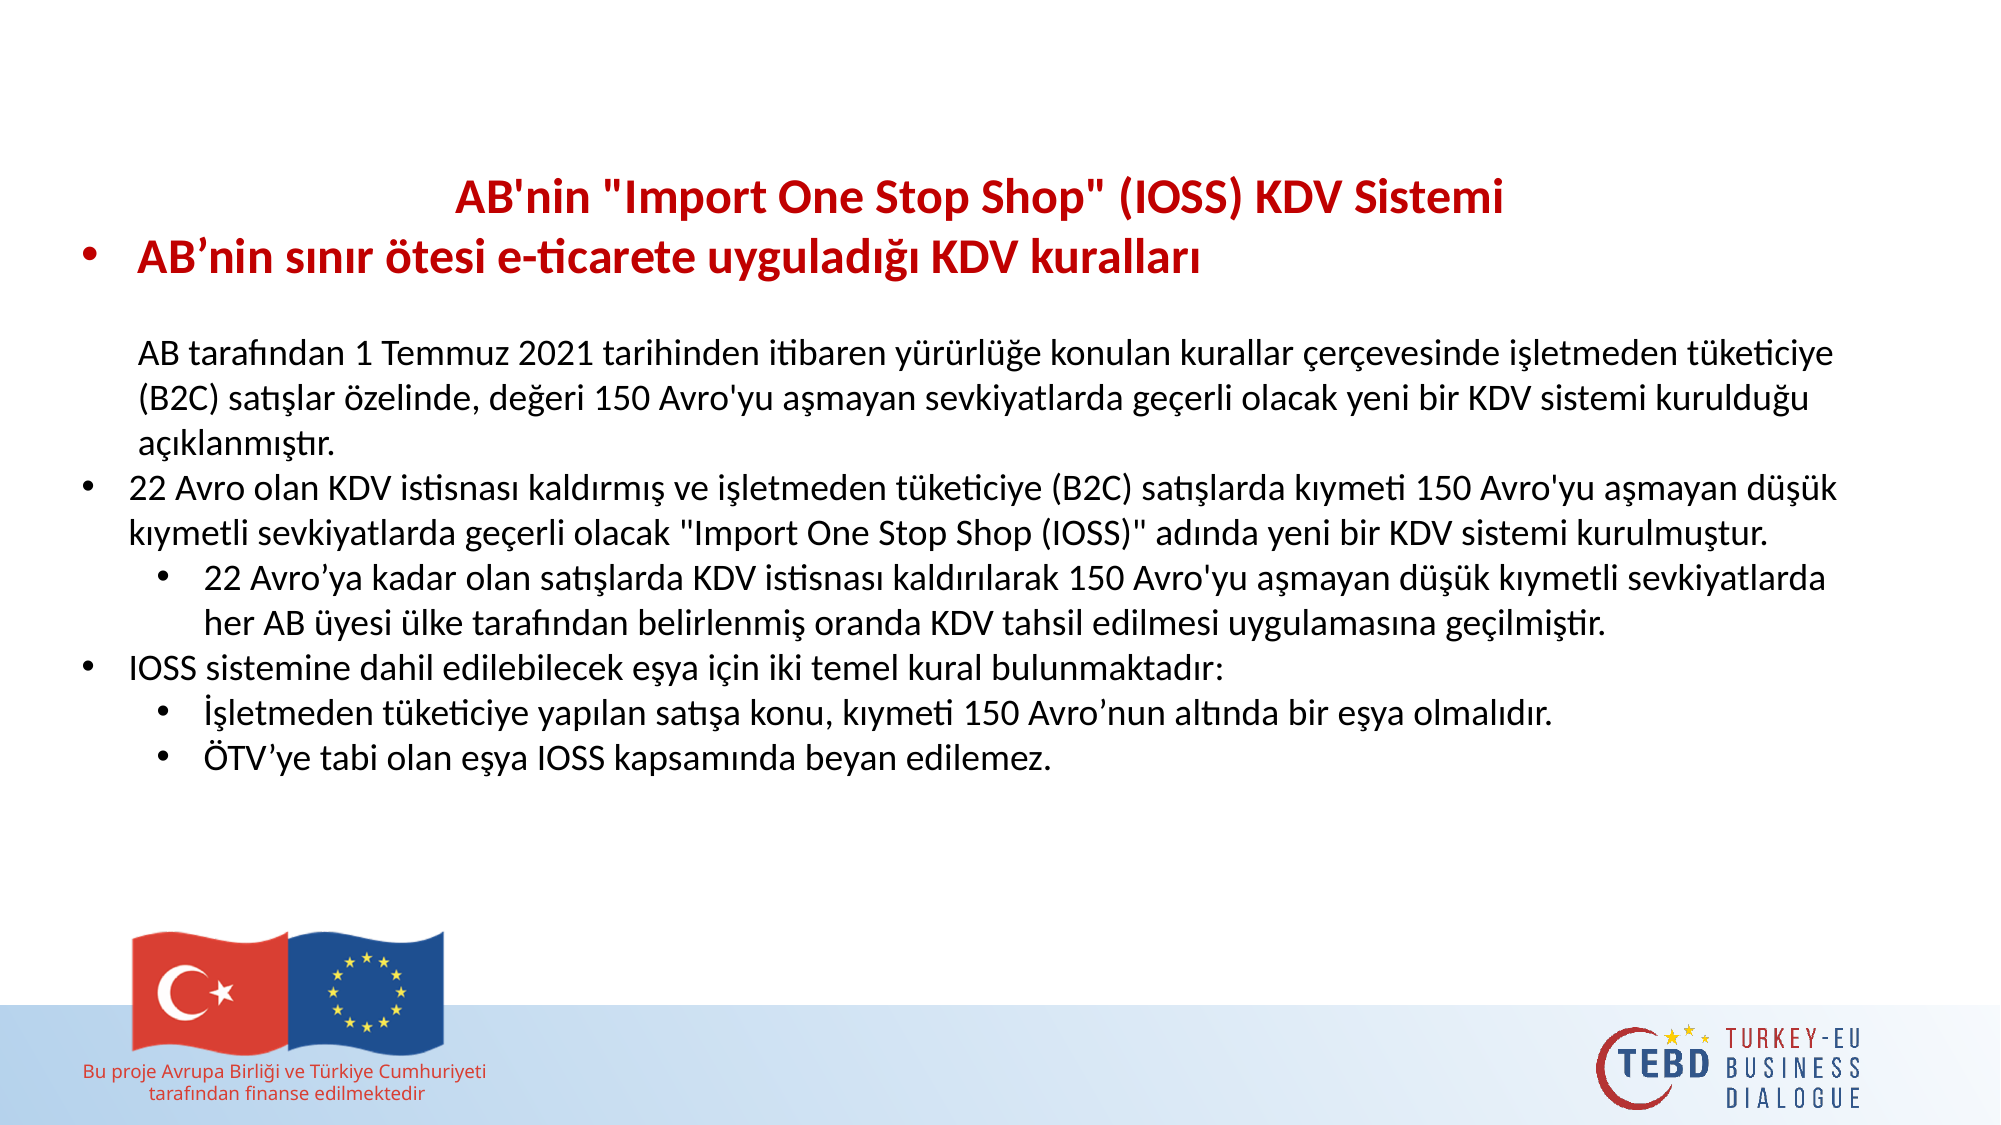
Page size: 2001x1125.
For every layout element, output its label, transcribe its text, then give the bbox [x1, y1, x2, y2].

picture [123, 923, 450, 1062]
text_box [0, 1004, 2000, 1125]
picture [1596, 1024, 1859, 1110]
text_box AB'nin "Import One Stop Shop" (IOSS) KDV Sistemi AB’nin sınır ötesi e-ticarete uyguladığı KDV kuralları AB tarafından 1 Temmuz 2021 tarihinden itibaren yürürlüğe konulan kurallar çerçevesinde işletmeden tüketiciye (B2C) satışlar özelinde, değeri 150 Avro'yu aşmayan sevkiyatlarda geçerli olacak yeni bir KDV sistemi kurulduğu açıklanmıştır. 22 Avro olan KDV istisnası kaldırmış ve işletmeden tüketiciye (B2C) satışlarda kıymeti 150 Avro'yu aşmayan düşük kıymetli sevkiyatlarda geçerli olacak "Import One Stop Shop (IOSS)" adında yeni bir KDV sistemi kurulmuştur. 22 Avro’ya kadar olan satışlarda KDV istisnası kaldırılarak 150 Avro'yu aşmayan düşük kıymetli sevkiyatlarda her AB üyesi ülke tarafından belirlenmiş oranda KDV tahsil edilmesi uygulamasına geçilmiştir. IOSS sistemine dahil edilebilecek eşya için iki temel kural bulunmaktadır: İşletmeden tüketiciye yapılan satışa konu, kıymeti 150 Avro’nun altında bir eşya olmalıdır. ÖTV’ye tabi olan eşya IOSS kapsamında beyan edilemez. [66, 155, 1894, 831]
text_box Bu proje Avrupa Birliği ve Türkiye Cumhuriyeti tarafından finanse edilmektedir [0, 1052, 618, 1112]
